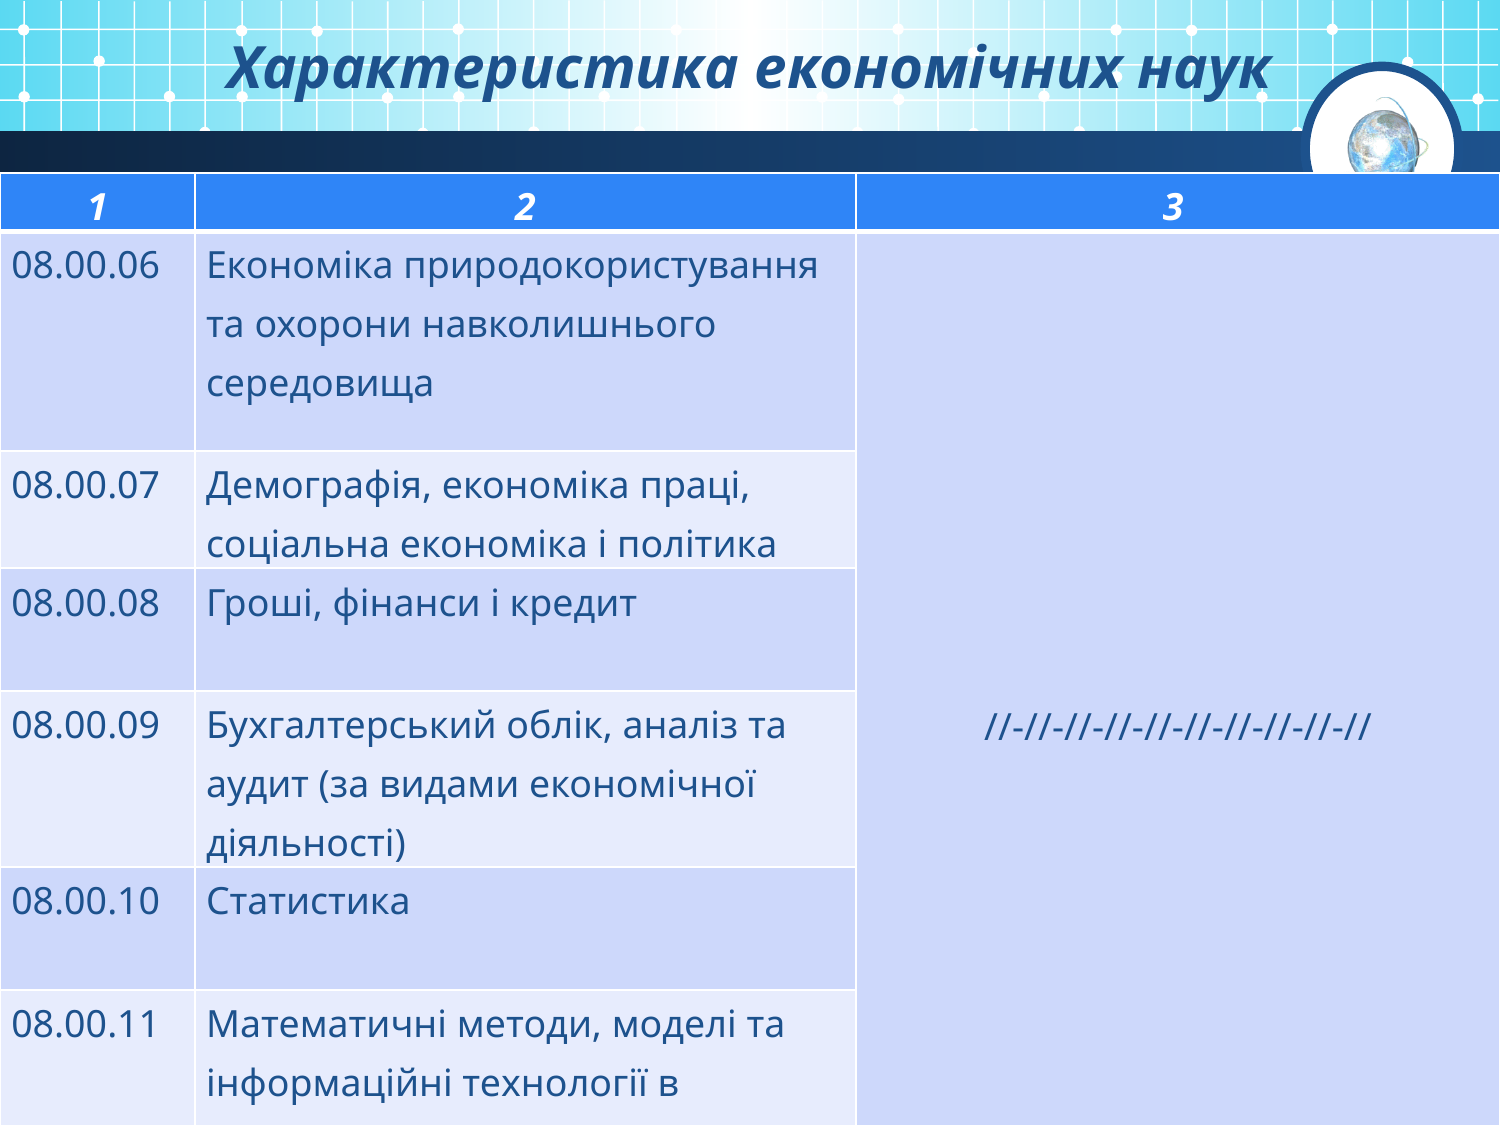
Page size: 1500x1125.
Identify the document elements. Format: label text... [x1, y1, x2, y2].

table_header 1 [1, 174, 194, 229]
table_cell 08.00.11 [1, 991, 194, 1125]
table_cell Бухгалтерський облік, аналіз та аудит (за видами економічної діяльності) [196, 692, 855, 866]
table_cell Економіка природокористування та охорони навколишнього середовища [196, 234, 855, 450]
table_cell 08.00.10 [1, 868, 194, 989]
table_cell Демографія, економіка праці, соціальна економіка і політика [196, 452, 855, 567]
table_cell //-//-//-//-//-//-//-//-//-// [857, 234, 1499, 1125]
title Характеристика економічних наук [0, 0, 1500, 130]
table_cell Гроші, фінанси і кредит [196, 569, 855, 690]
table_cell Математичні методи, моделі та інформаційні технології в економіці [196, 991, 855, 1125]
table_cell 08.00.08 [1, 569, 194, 690]
picture [1310, 130, 1454, 172]
table_cell Статистика [196, 868, 855, 989]
table_cell 08.00.07 [1, 452, 194, 567]
table_cell 08.00.06 [1, 234, 194, 450]
table_header 2 [196, 174, 855, 229]
table_cell 08.00.09 [1, 692, 194, 866]
table_header 3 [857, 174, 1499, 229]
